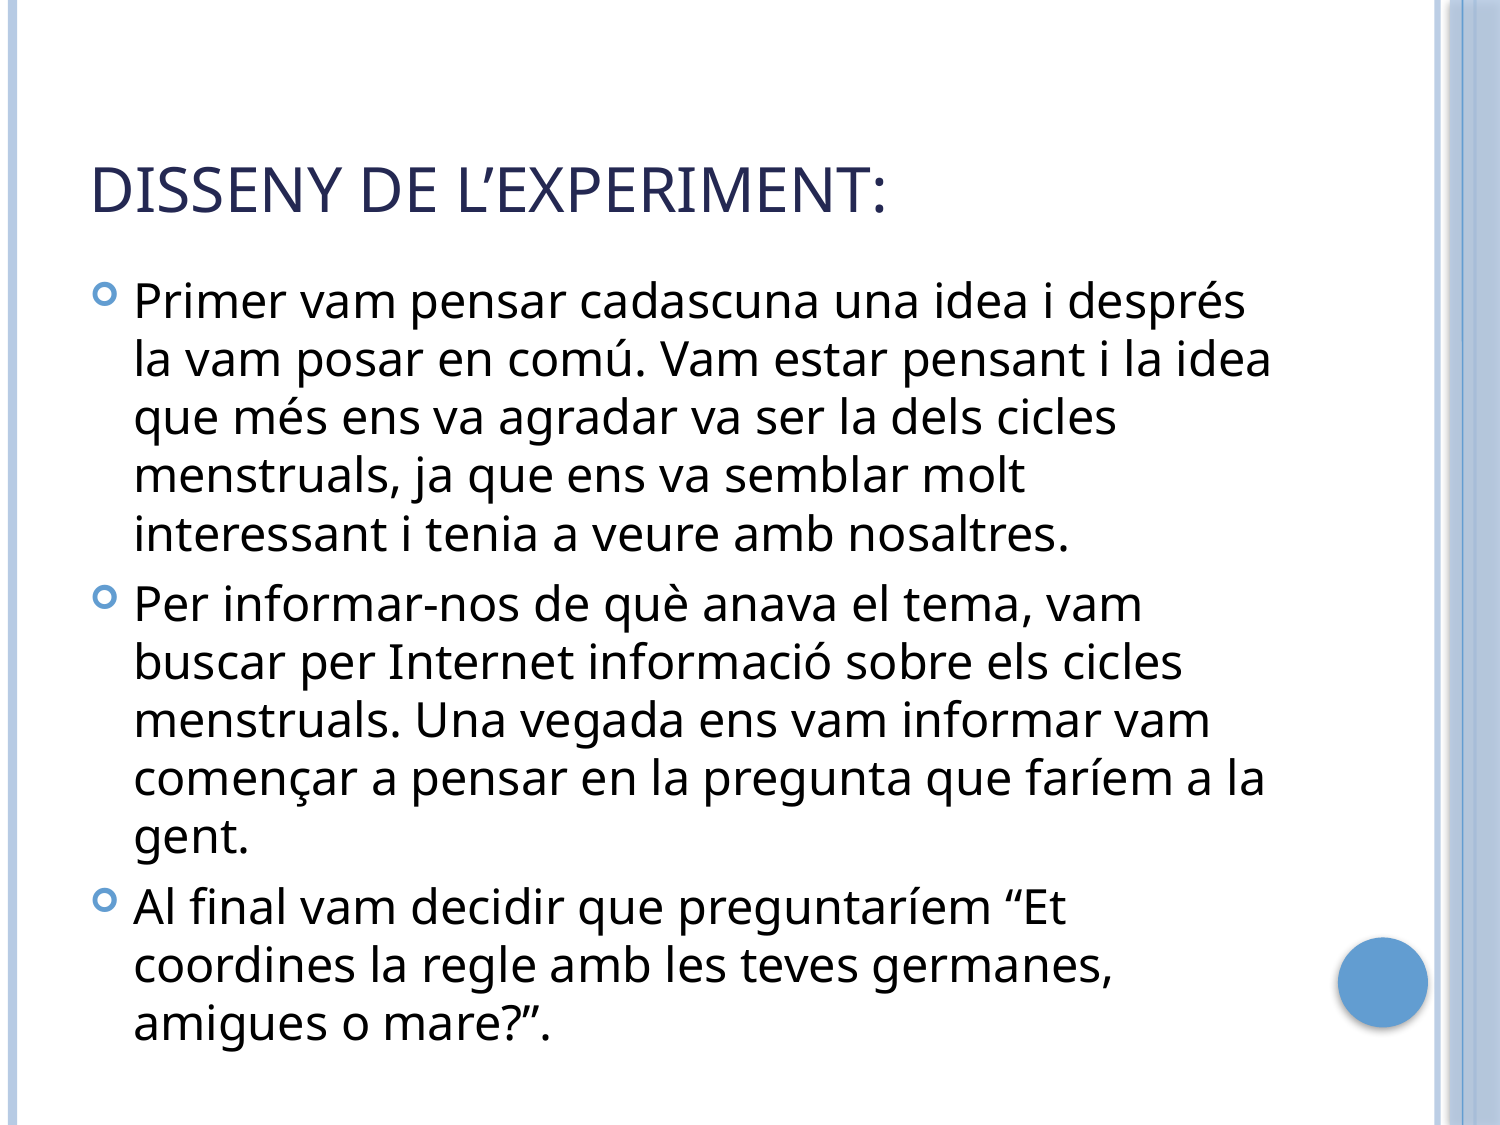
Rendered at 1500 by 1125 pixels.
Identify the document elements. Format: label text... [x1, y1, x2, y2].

list Primer vam pensar cadascuna una idea i després la vam posar en comú. Vam estar pensant i la idea que més ens va agradar va ser la dels cicles menstruals, ja que ens va semblar molt interessant i tenia a veure amb nosaltres. Per informar-nos de què anava el tema, vam buscar per Internet informació sobre els cicles menstruals. Una vegada ens vam informar vam començar a pensar en la pregunta que faríem a la gent. Al final vam decidir que preguntaríem “Et coordines la regle amb les teves germanes, amigues o mare?”. [75, 262, 1300, 1062]
title Disseny de l’experiment: [75, 45, 1300, 233]
